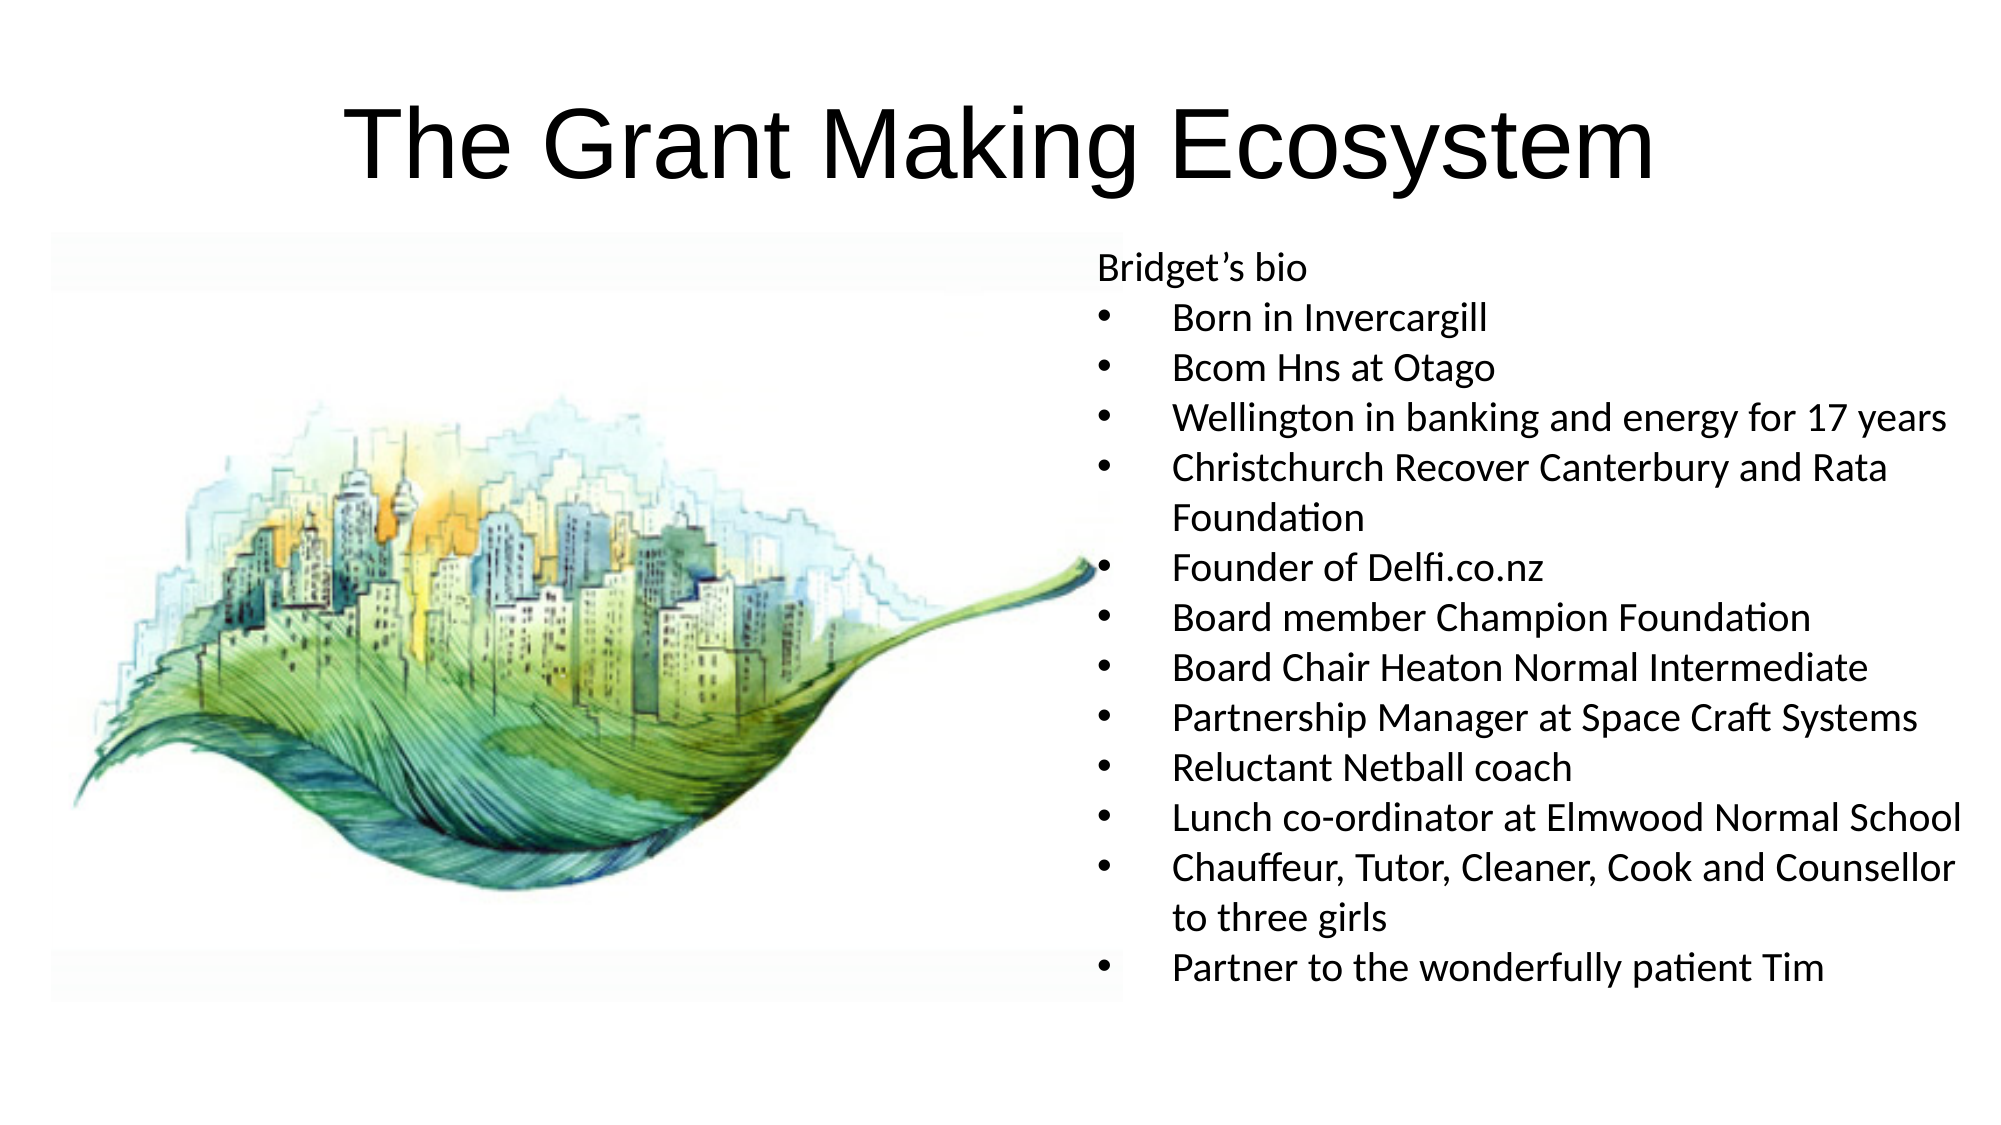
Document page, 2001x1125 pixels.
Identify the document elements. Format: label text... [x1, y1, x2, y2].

text_box Bridget’s bio Born in Invercargill Bcom Hns at Otago Wellington in banking and energy for 17 years Christchurch Recover Canterbury and Rata Foundation Founder of Delfi.co.nz Board member Champion Foundation Board Chair Heaton Normal Intermediate Partnership Manager at Space Craft Systems Reluctant Netball coach Lunch co-ordinator at Elmwood Normal School Chauffeur, Tutor, Cleaner, Cook and Counsellor to three girls Partner to the wonderfully patient Tim [1124, 232, 2000, 998]
title The Grant Making Ecosystem [99, 45, 1900, 232]
picture [50, 232, 1123, 1002]
